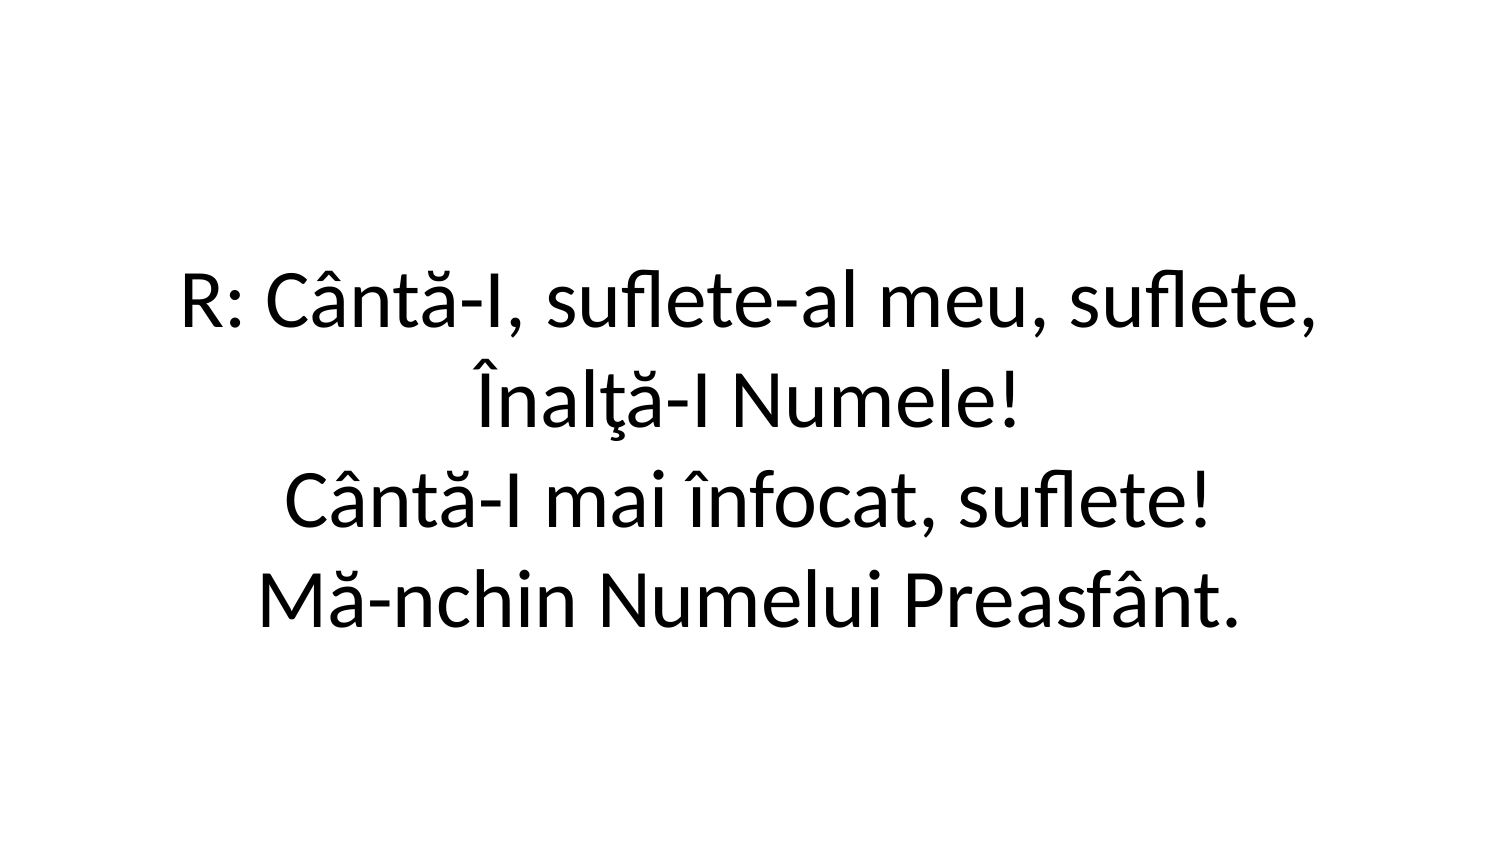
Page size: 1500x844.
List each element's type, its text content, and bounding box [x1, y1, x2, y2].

text_box R: Cântă-I, suflete-al meu, suflete, Înalţă-I Numele! Cântă-I mai înfocat, suflete! Mă-nchin Numelui Preasfânt. [164, 192, 1336, 652]
